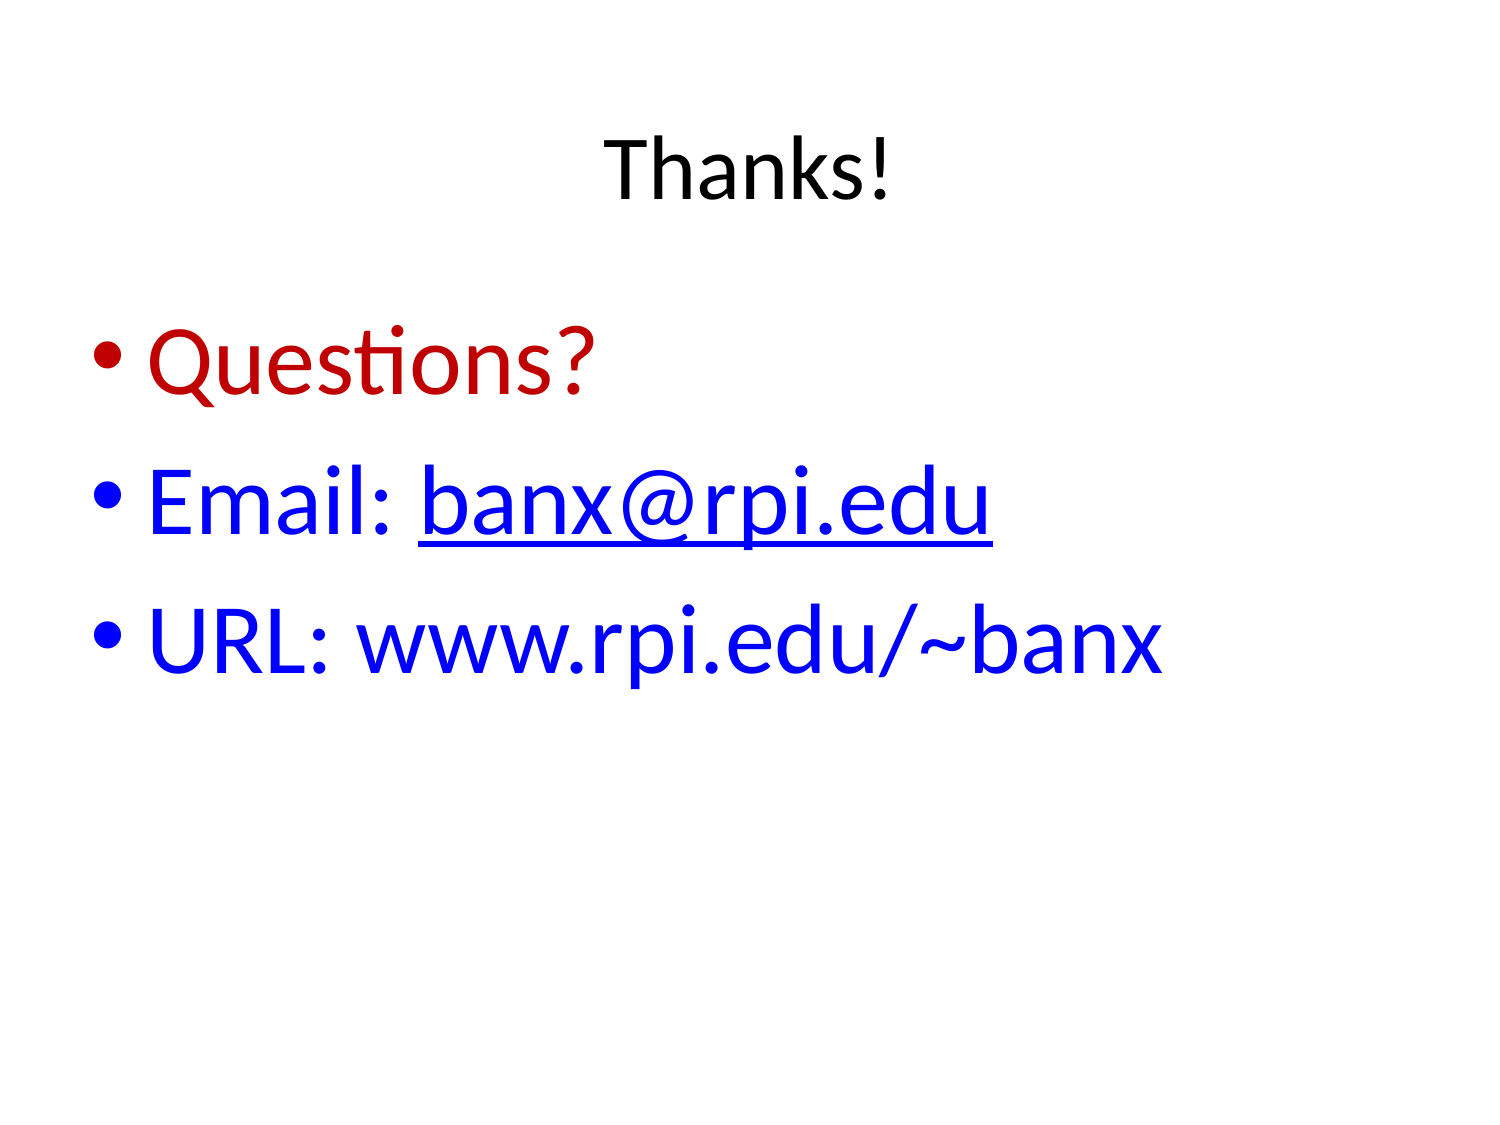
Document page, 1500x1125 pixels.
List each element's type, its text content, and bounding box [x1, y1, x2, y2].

list Questions? Email: banx@rpi.edu URL: www.rpi.edu/~banx [75, 286, 1425, 1030]
title Thanks! [75, 69, 1425, 257]
